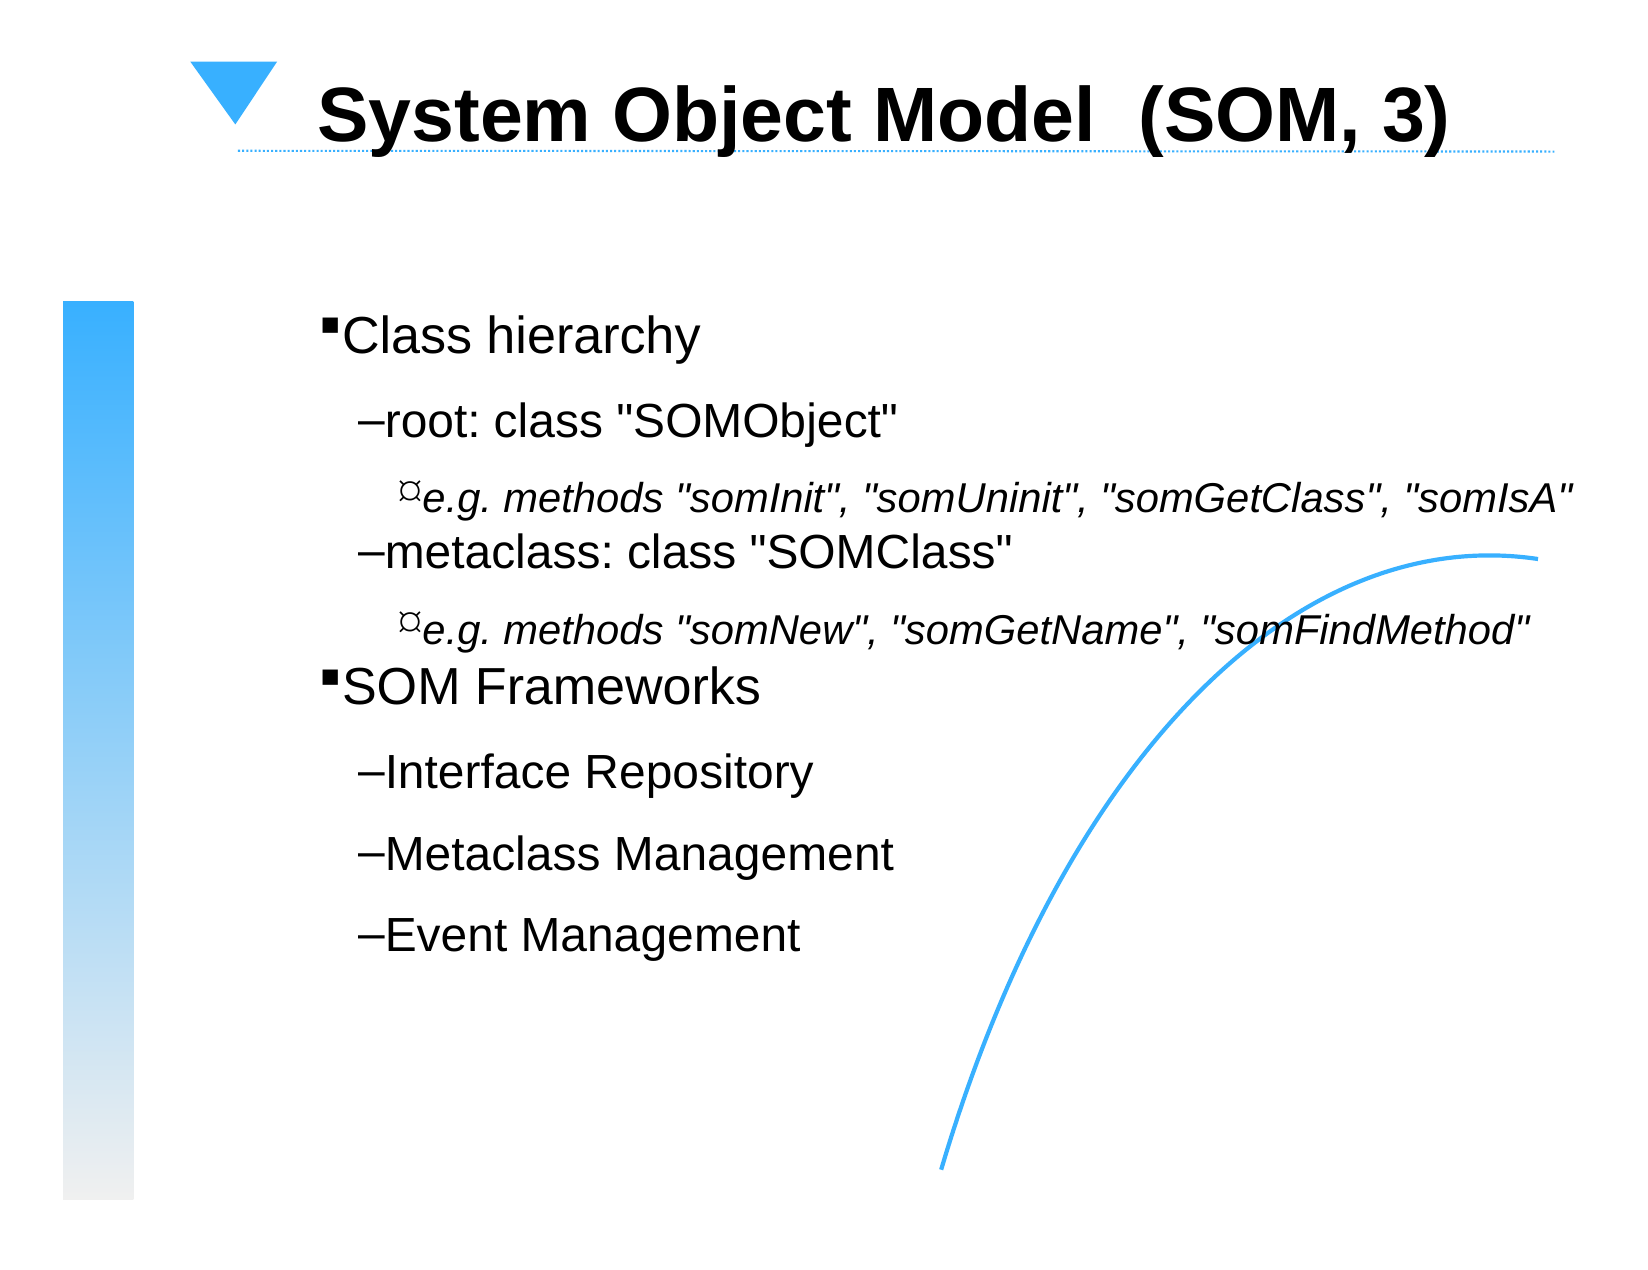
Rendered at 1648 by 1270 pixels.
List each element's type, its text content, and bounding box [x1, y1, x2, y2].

text_box System Object Model (SOM, 3) [317, 64, 1549, 250]
text_box [941, 962, 1145, 1170]
text_box Class hierarchy root: class "SOMObject" e.g. methods "somInit", "somUninit", "somGetClass", "somIsA" metaclass: class "SOMClass" e.g. methods "somNew", "somGetName", "somFindMethod" SOM Frameworks Interface Repository Metaclass Management Event Management [318, 301, 1600, 962]
text_box [190, 61, 278, 125]
text_box [63, 301, 134, 1200]
